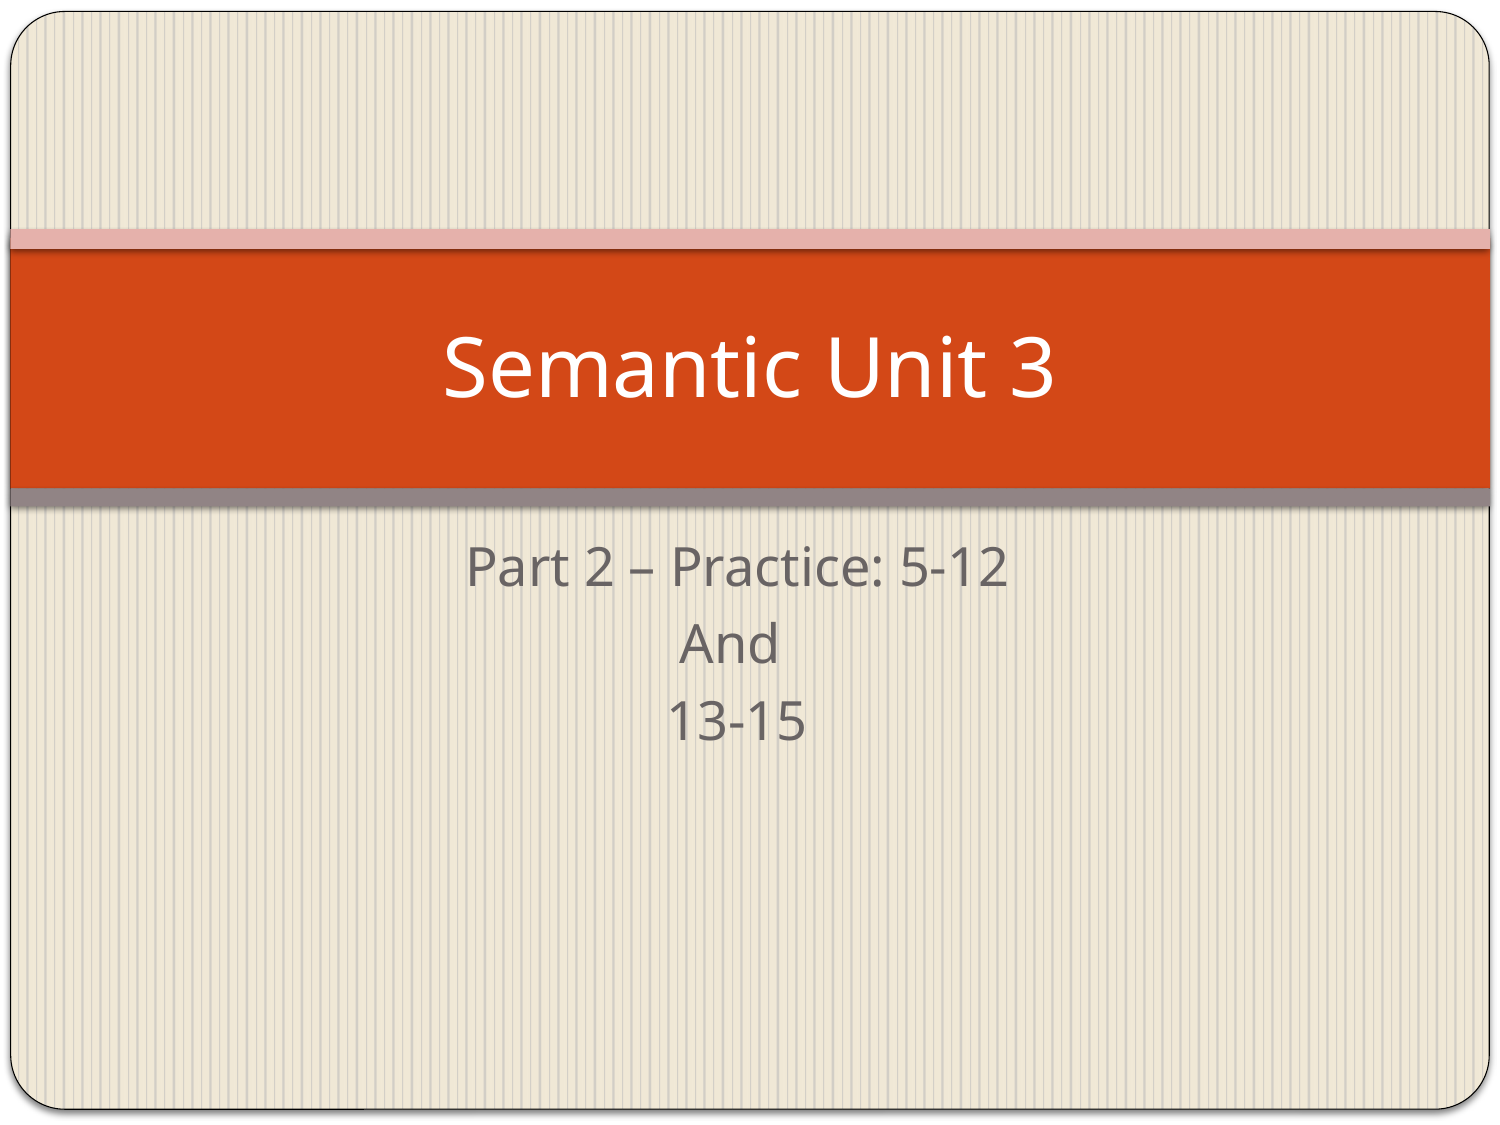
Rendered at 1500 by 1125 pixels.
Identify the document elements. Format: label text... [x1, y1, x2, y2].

title Semantic Unit 3 [75, 247, 1425, 489]
subtitle Part 2 – Practice: 5-12 And 13-15 [212, 525, 1263, 788]
